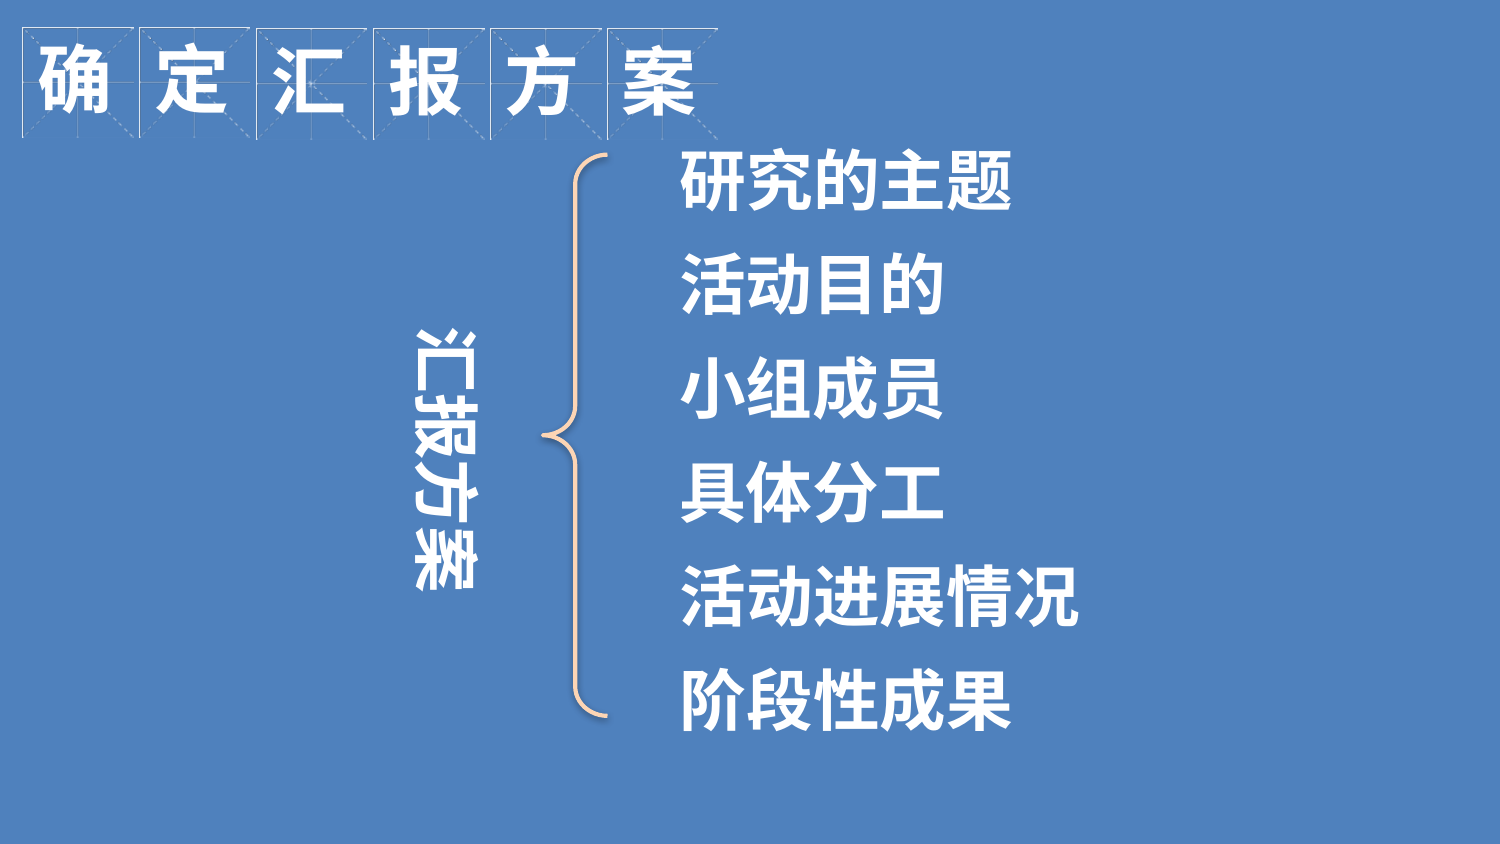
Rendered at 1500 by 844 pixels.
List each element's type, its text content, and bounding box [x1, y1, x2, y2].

picture [22, 26, 134, 138]
text_box 具体分工 [664, 443, 962, 539]
picture [373, 28, 485, 140]
text_box 活动目的 [664, 235, 962, 331]
picture [256, 28, 368, 140]
text_box 汇报方案 [396, 311, 512, 592]
text_box 研究的主题 [664, 131, 1029, 226]
text_box 阶段性成果 [664, 651, 1029, 747]
text_box 小组成员 [664, 339, 962, 434]
picture [606, 28, 719, 140]
text_box 活动进展情况 [665, 547, 1096, 642]
picture [139, 26, 251, 138]
picture [490, 28, 602, 140]
text_box [540, 152, 608, 718]
